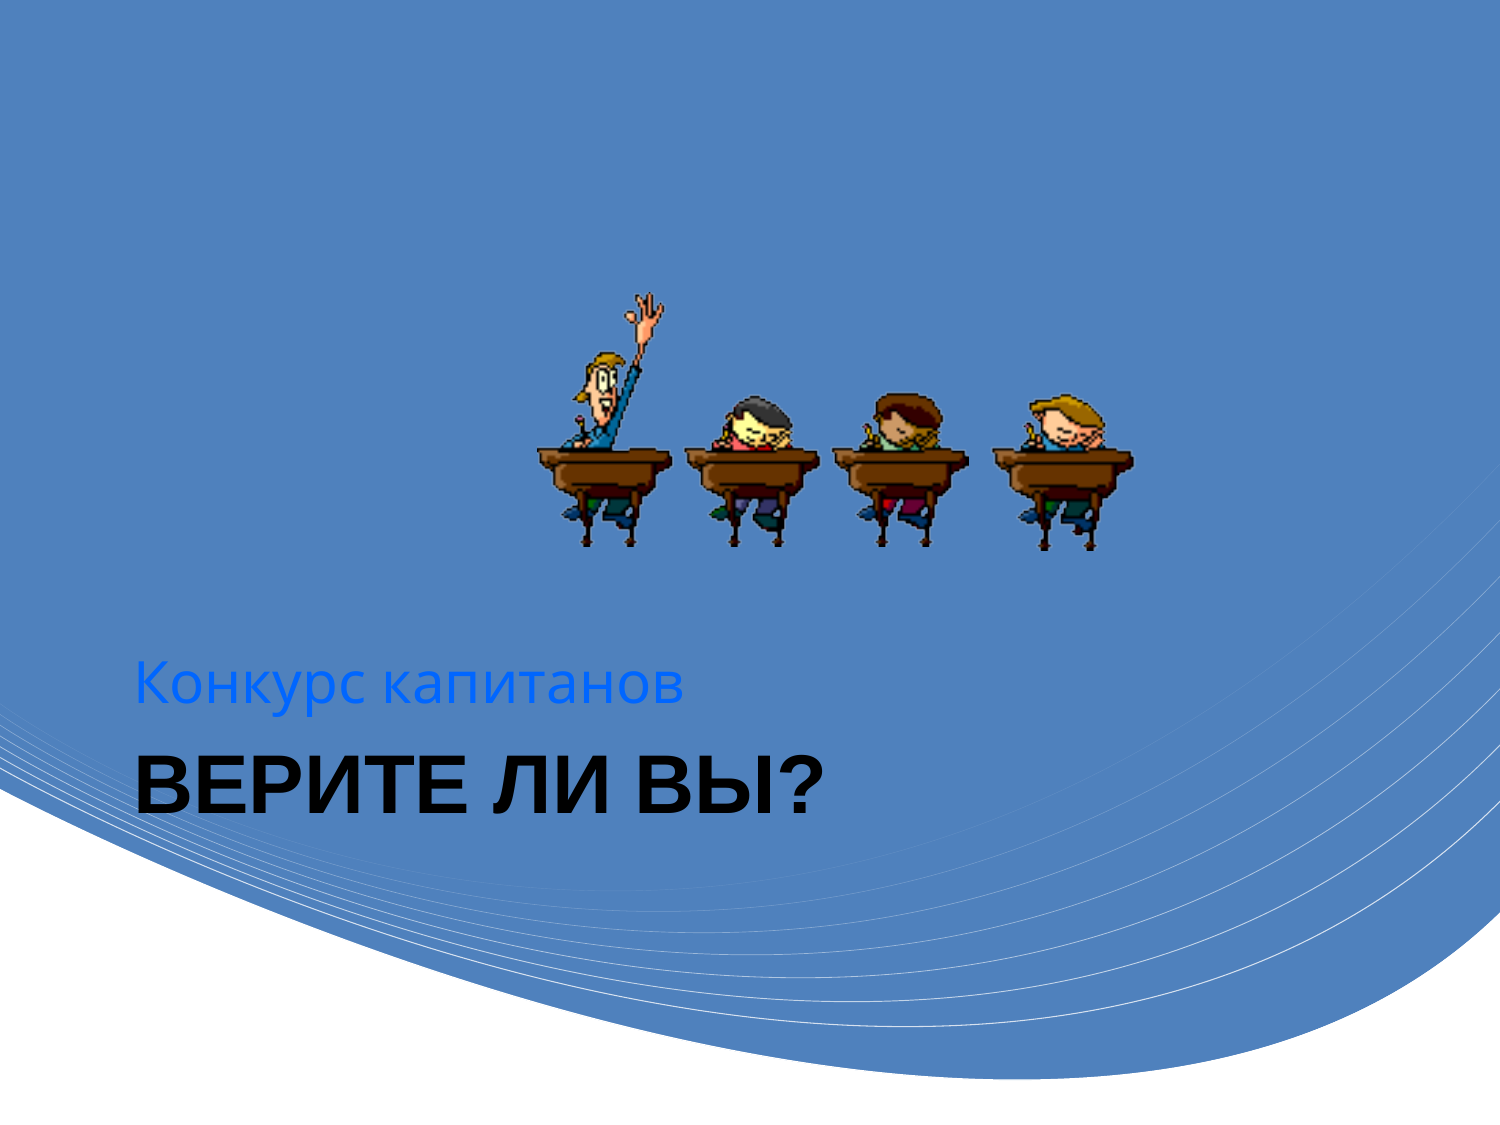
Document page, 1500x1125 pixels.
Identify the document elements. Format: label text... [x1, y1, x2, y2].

picture [983, 255, 1161, 551]
list Конкурс капитанов [118, 476, 1394, 723]
picture [537, 292, 970, 548]
title Верите ли Вы? [118, 723, 1394, 947]
